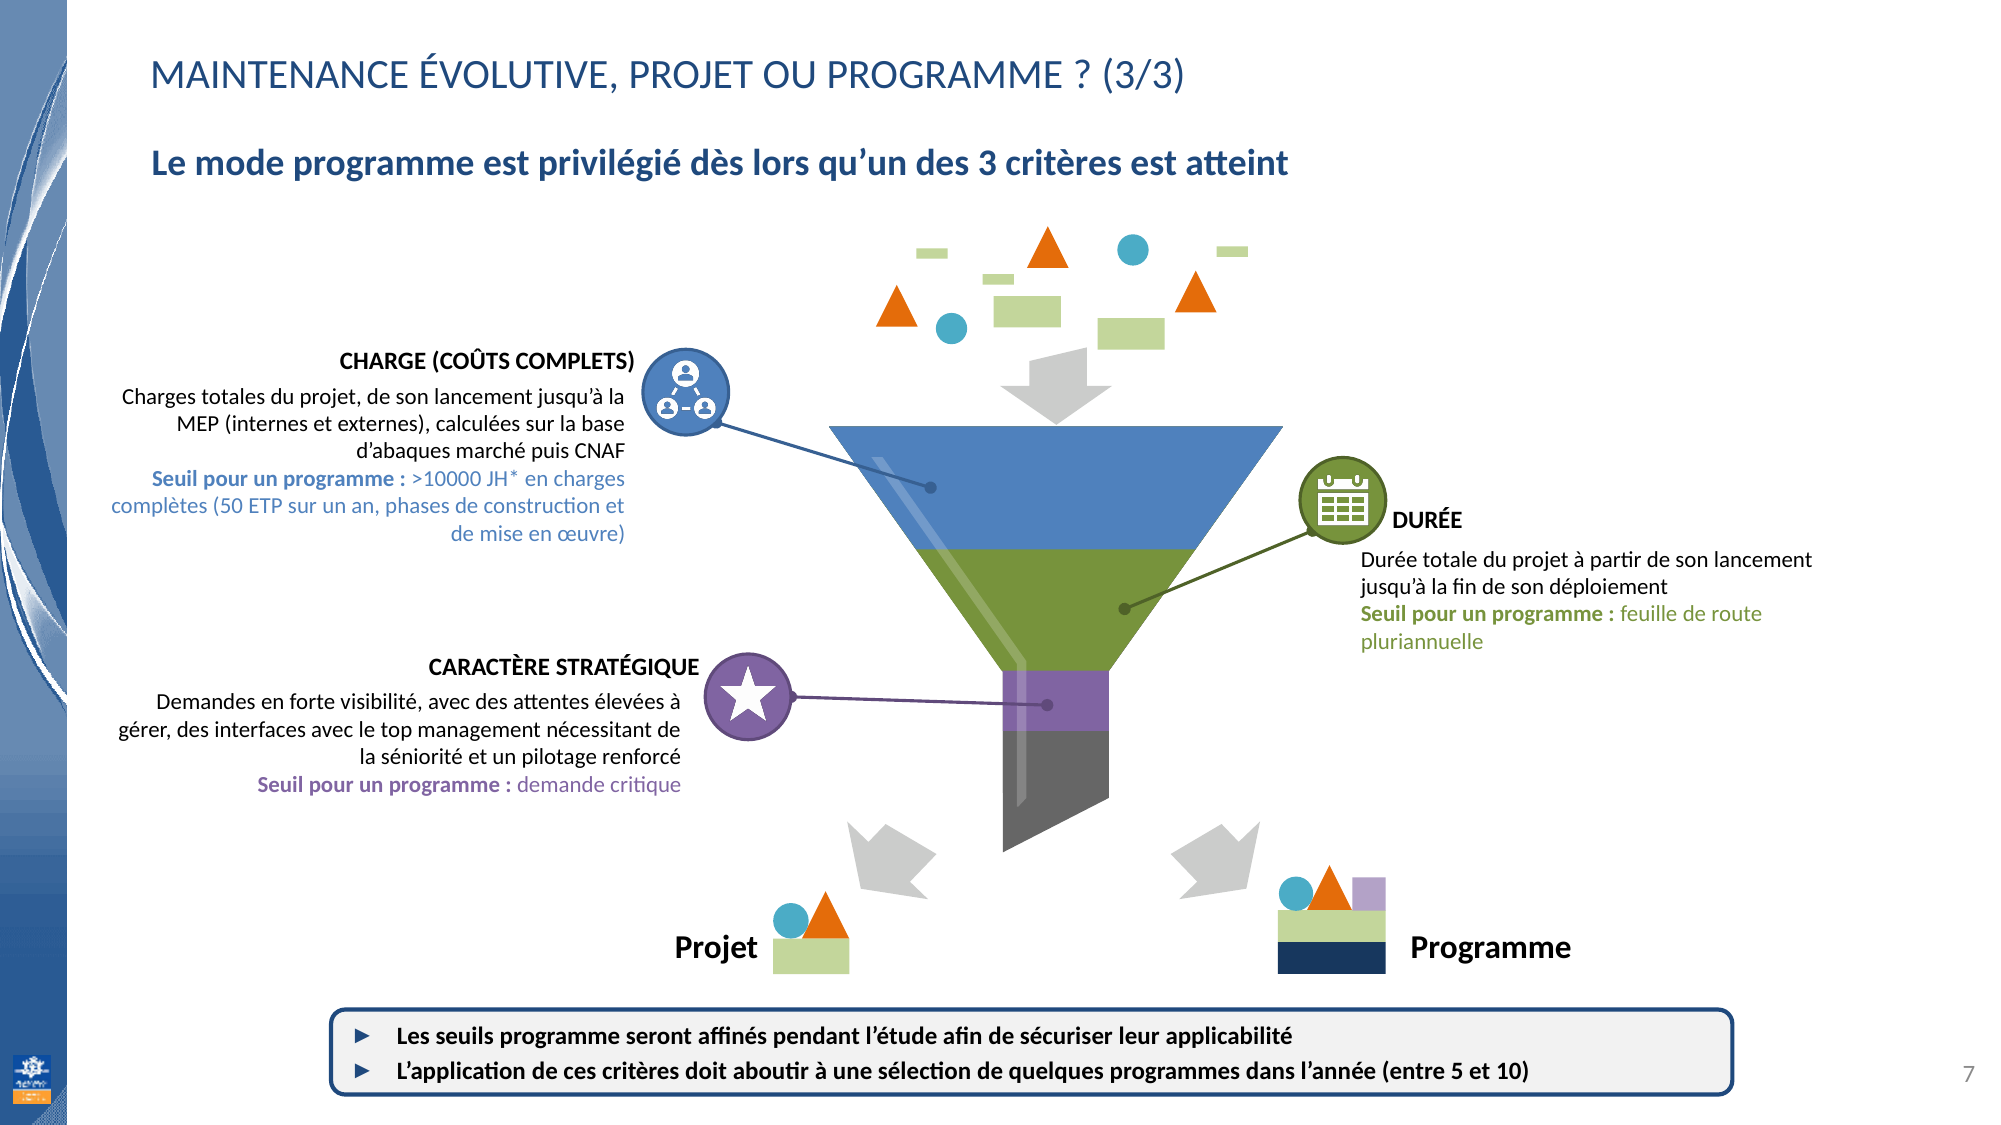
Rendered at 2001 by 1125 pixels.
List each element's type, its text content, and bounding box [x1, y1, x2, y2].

text_box Durée [1382, 496, 1478, 536]
text_box [1383, 480, 1388, 496]
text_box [790, 696, 1048, 706]
text_box Le mode programme est privilégié dès lors qu’un des 3 critères est atteint [135, 128, 1307, 192]
text_box Charges totales du projet, de son lancement jusqu’à la MEP (internes et externes), calculées sur la base d’abaques marché puis CNAF Seuil pour un programme : >10000 JH* en charges complètes (50 ETP sur un an, phases de construction et de mise en œuvre) [94, 373, 626, 554]
text_box [1297, 481, 1302, 519]
text_box [787, 674, 793, 696]
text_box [658, 890, 850, 975]
text_box [1317, 455, 1368, 463]
text_box Demandes en forte visibilité, avec des attentes élevées à gérer, des interfaces avec le top management nécessitant de la séniorité et un pilotage renforcé Seuil pour un programme : demande critique [114, 679, 682, 805]
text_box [1124, 530, 1313, 610]
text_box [830, 821, 1277, 900]
picture [1307, 464, 1379, 536]
text_box [727, 651, 769, 657]
picture [714, 658, 782, 727]
slide_number 7 [1921, 1042, 1991, 1103]
text_box Les seuils programme seront affinés pendant l’étude afin de sécuriser leur applicabilité L’application de ces critères doit aboutir à une sélection de quelques programmes dans l’année (entre 5 et 10) [328, 1007, 1735, 1097]
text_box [715, 422, 931, 488]
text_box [828, 426, 1284, 853]
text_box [1277, 864, 1386, 975]
text_box [999, 358, 1113, 424]
text_box Caractère stratégique [413, 642, 715, 688]
picture [644, 347, 728, 431]
text_box Charge (coûts complets) [325, 337, 651, 382]
text_box [725, 736, 771, 742]
picture [13, 1055, 51, 1104]
title Maintenance évolutive, projet ou programme ? (3/3) [135, 19, 1934, 126]
text_box Durée totale du projet à partir de son lancement jusqu’à la fin de son déploiement Seuil pour un programme : feuille de route pluriannuelle [1360, 536, 1874, 662]
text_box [875, 225, 1249, 350]
text_box [703, 688, 709, 720]
text_box Programme [1395, 917, 1587, 973]
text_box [783, 668, 792, 726]
